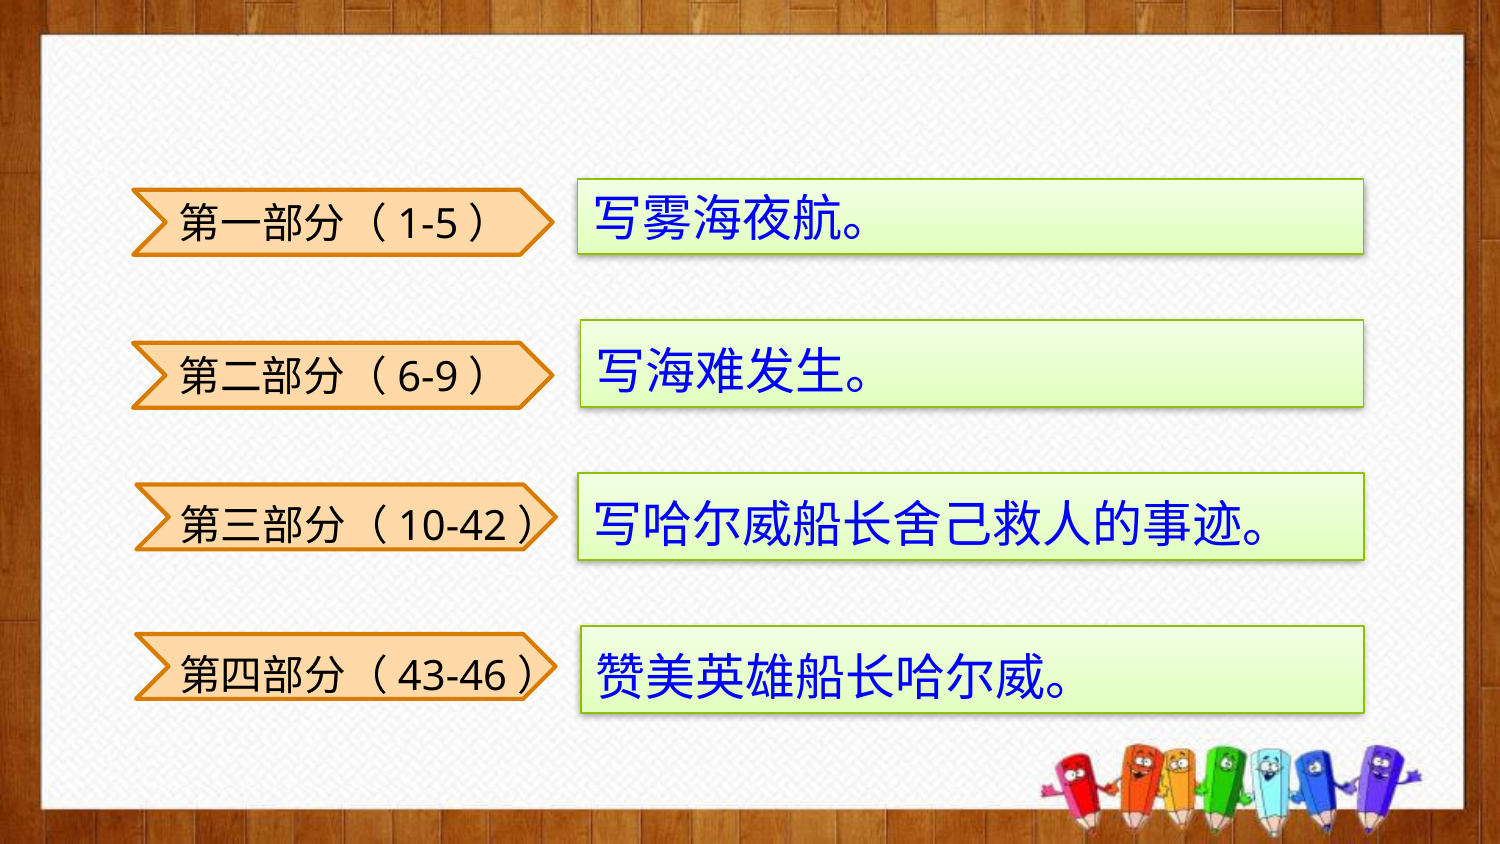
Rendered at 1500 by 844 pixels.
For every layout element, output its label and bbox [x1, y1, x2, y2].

text_box [135, 625, 1365, 714]
text_box [132, 173, 1364, 255]
picture [0, 0, 1500, 844]
text_box [132, 319, 1364, 408]
text_box [136, 472, 1365, 561]
